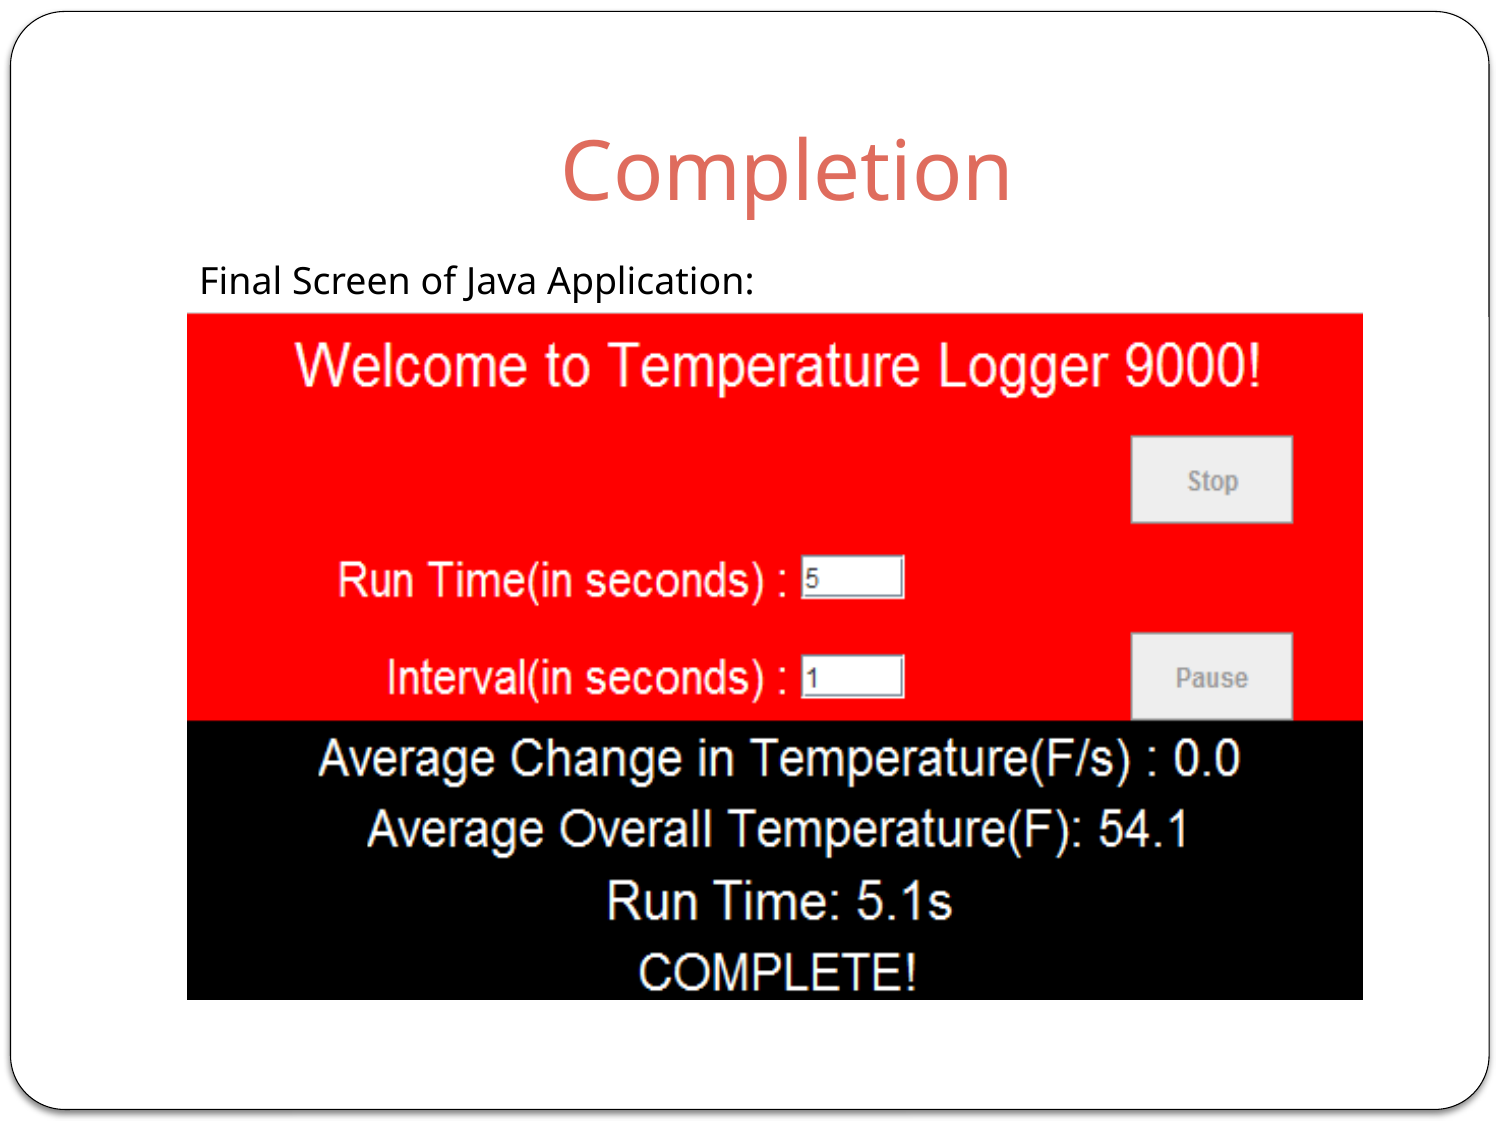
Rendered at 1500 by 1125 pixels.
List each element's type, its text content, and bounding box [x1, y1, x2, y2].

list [187, 312, 1363, 1001]
title Completion [150, 45, 1425, 233]
text_box Final Screen of Java Application: [184, 249, 770, 310]
